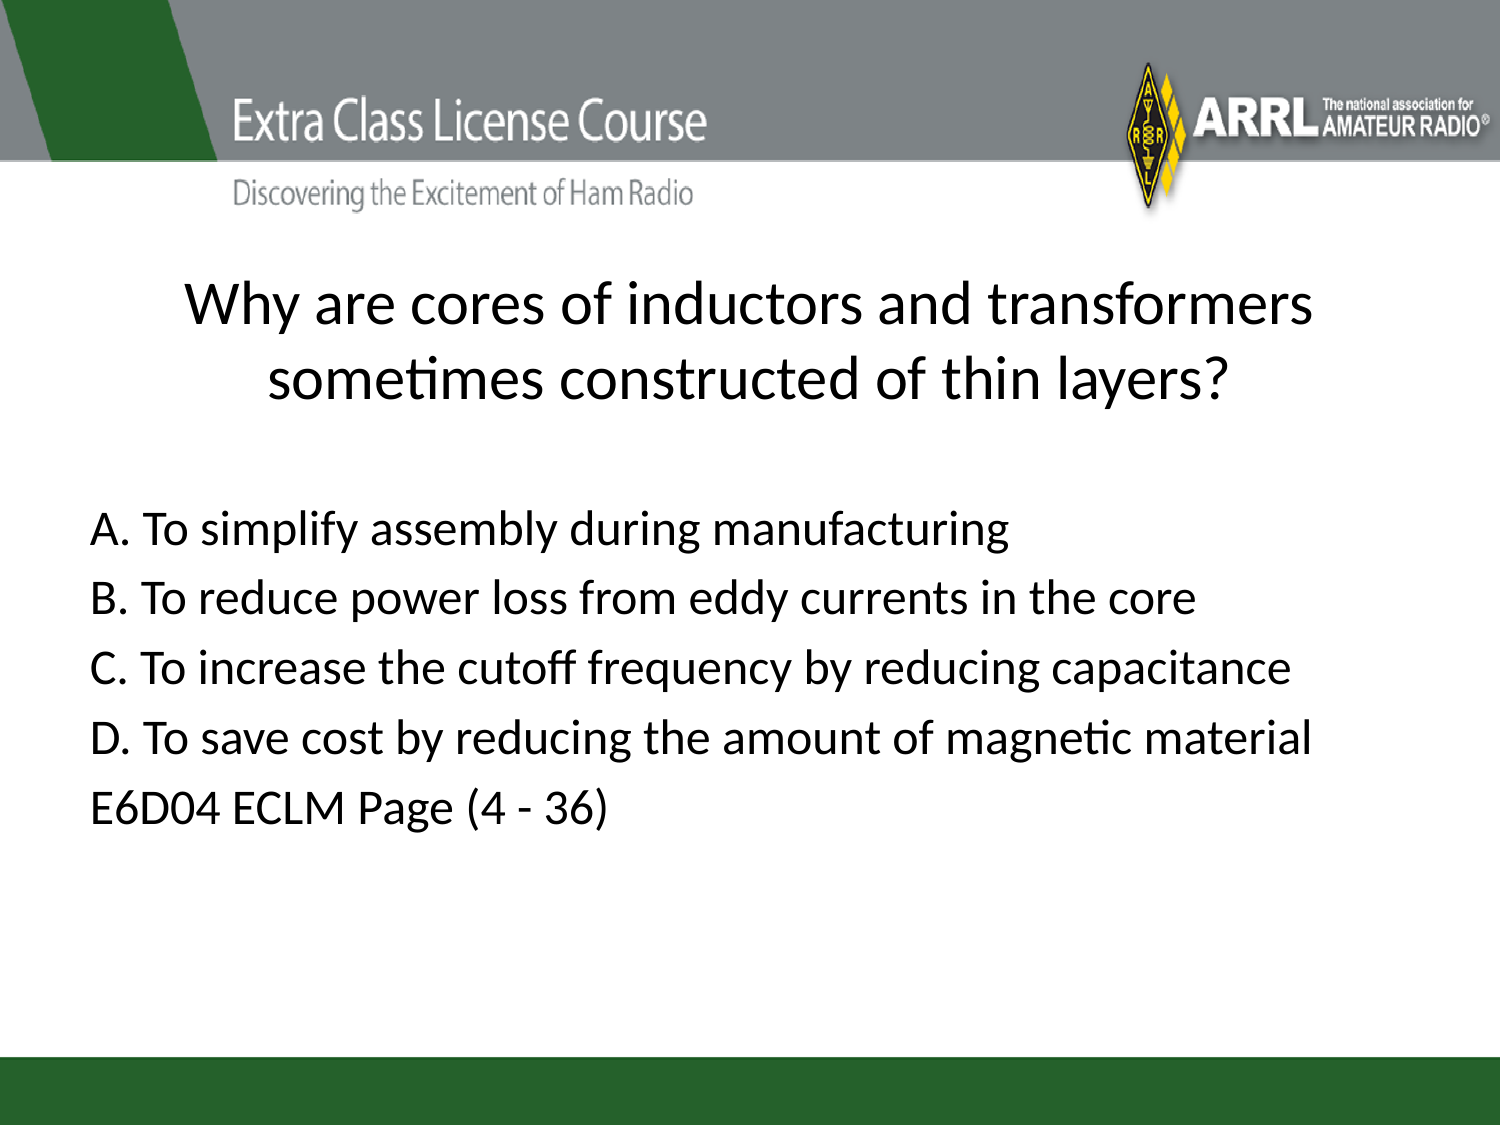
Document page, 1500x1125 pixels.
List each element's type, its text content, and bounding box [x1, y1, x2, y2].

title Why are cores of inductors and transformers sometimes constructed of thin layers? [75, 254, 1425, 435]
picture [0, 0, 1500, 1125]
list A. To simplify assembly during manufacturing B. To reduce power loss from eddy currents in the core C. To increase the cutoff frequency by reducing capacitance D. To save cost by reducing the amount of magnetic material E6D04 ECLM Page (4 - 36) [75, 487, 1425, 1005]
